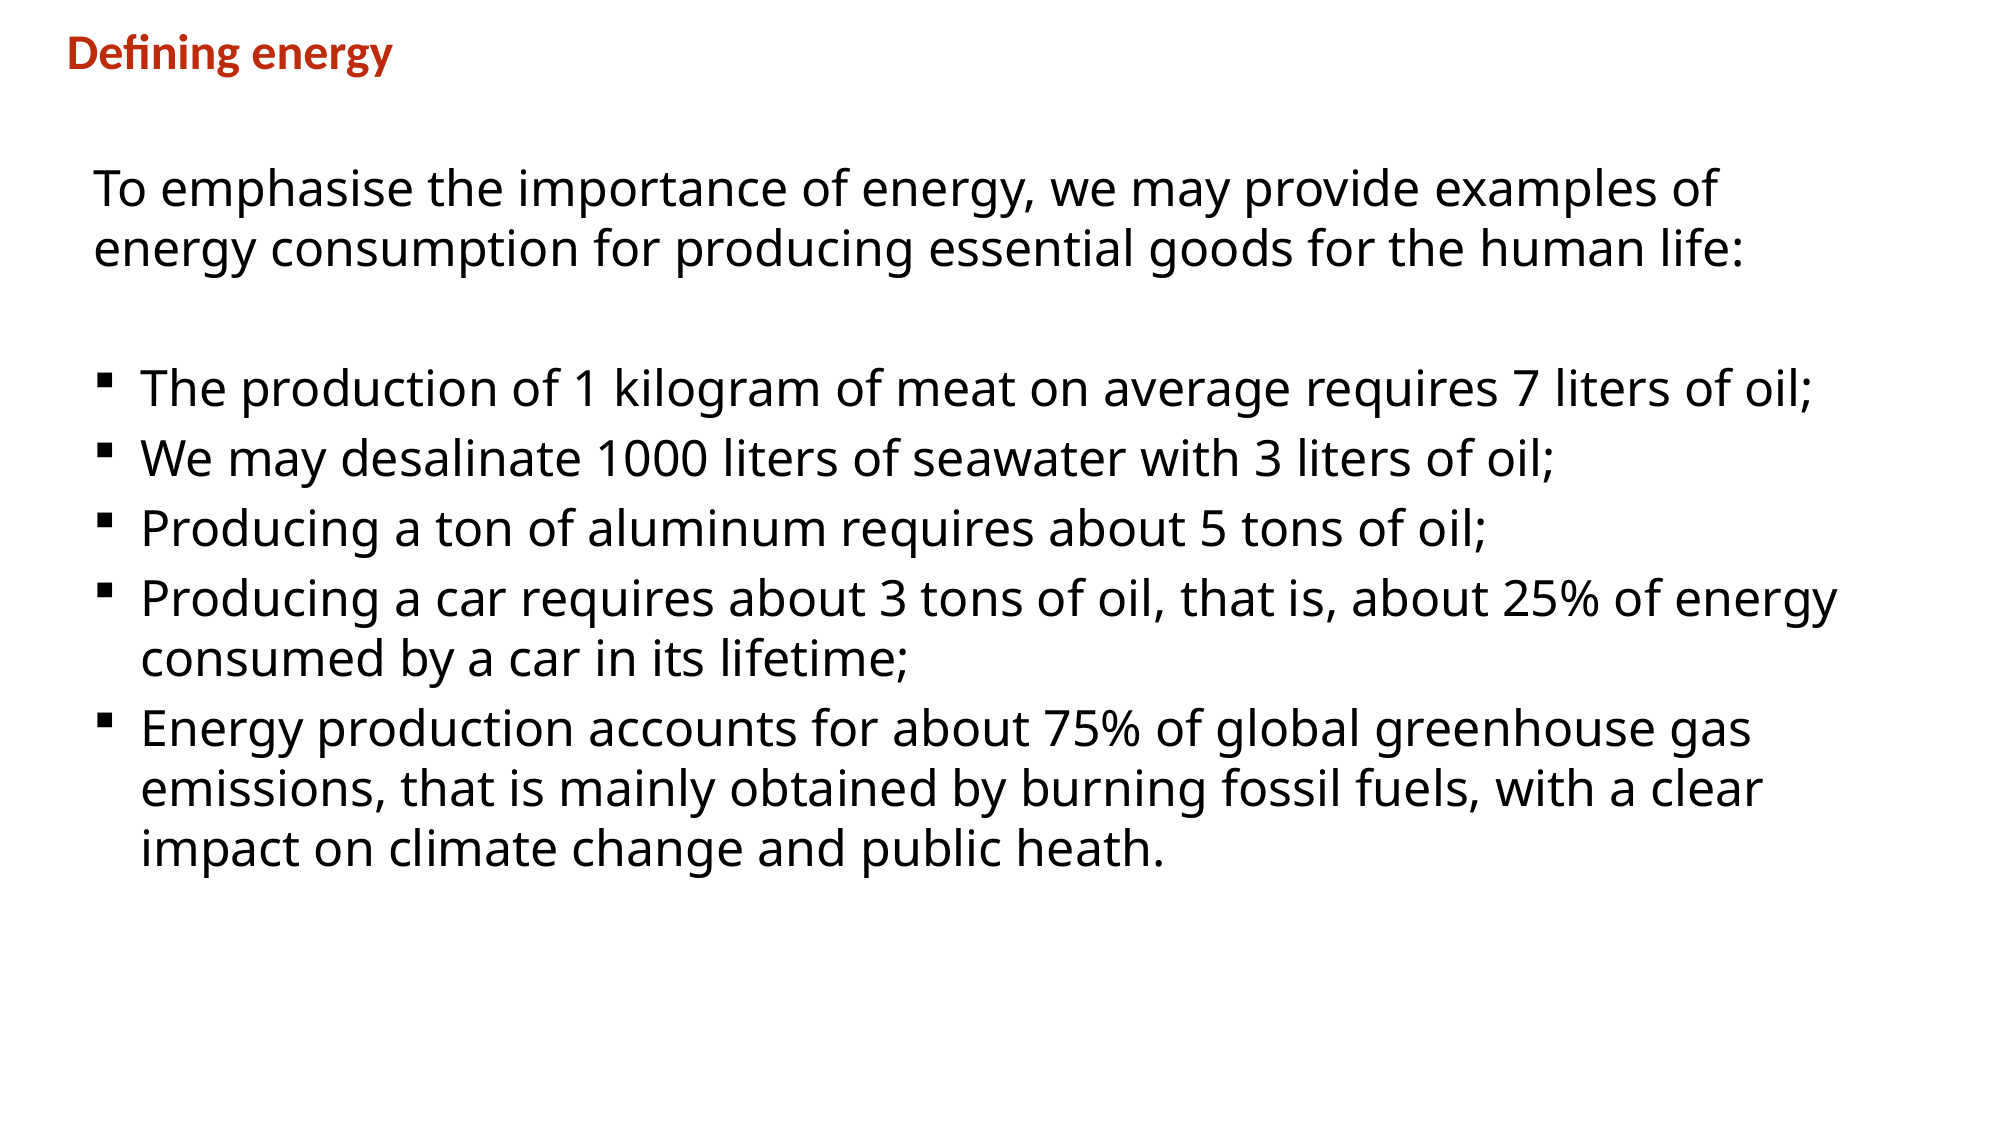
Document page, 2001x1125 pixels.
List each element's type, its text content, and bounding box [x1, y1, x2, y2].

list Defining energy [52, 26, 1895, 680]
